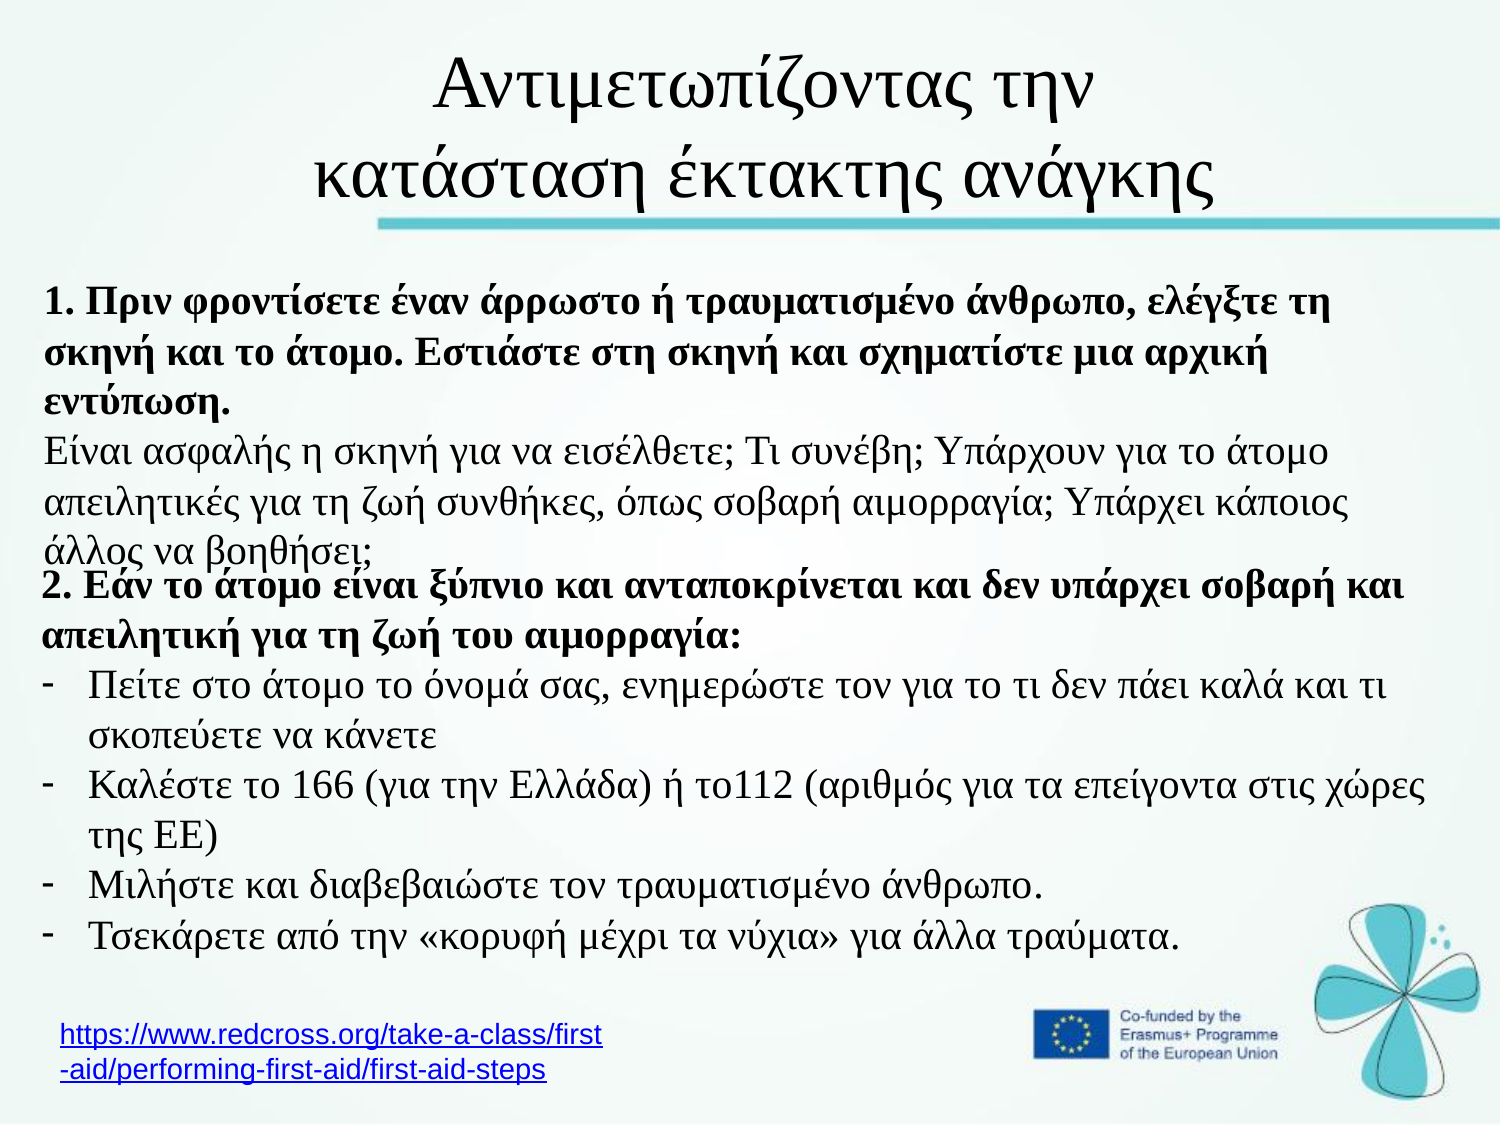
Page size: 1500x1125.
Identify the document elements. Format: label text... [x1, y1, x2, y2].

text_box https://www.redcross.org/take-a-class/first-aid/performing-first-aid/first-aid-steps [44, 1008, 1028, 1093]
text_box Αντιμετωπίζοντας την κατάσταση έκτακτης ανάγκης [273, 25, 1256, 221]
text_box 1. Πριν φροντίσετε έναν άρρωστο ή τραυματισμένο άνθρωπο, ελέγξτε τη σκηνή και το άτομο. Εστιάστε στη σκηνή και σχηματίστε μια αρχική εντύπωση. Είναι ασφαλής η σκηνή για να εισέλθετε; Τι συνέβη; Υπάρχουν για το άτομο απειλητικές για τη ζωή συνθήκες, όπως σοβαρή αιμορραγία; Υπάρχει κάποιος άλλος να βοηθήσει; [28, 265, 1468, 549]
text_box 2. Εάν το άτομο είναι ξύπνιο και ανταποκρίνεται και δεν υπάρχει σοβαρή και απειλητική για τη ζωή του αιμορραγία: Πείτε στο άτομο το όνομά σας, ενημερώστε τον για το τι δεν πάει καλά και τι σκοπεύετε να κάνετε Καλέστε το 166 (για την Ελλάδα) ή το112 (αριθμός για τα επείγοντα στις χώρες της EE) Μιλήστε και διαβεβαιώστε τον τραυματισμένο άνθρωπο. Τσεκάρετε από την «κορυφή μέχρι τα νύχια» για άλλα τραύματα. [26, 549, 1500, 965]
picture [0, 0, 1500, 1125]
